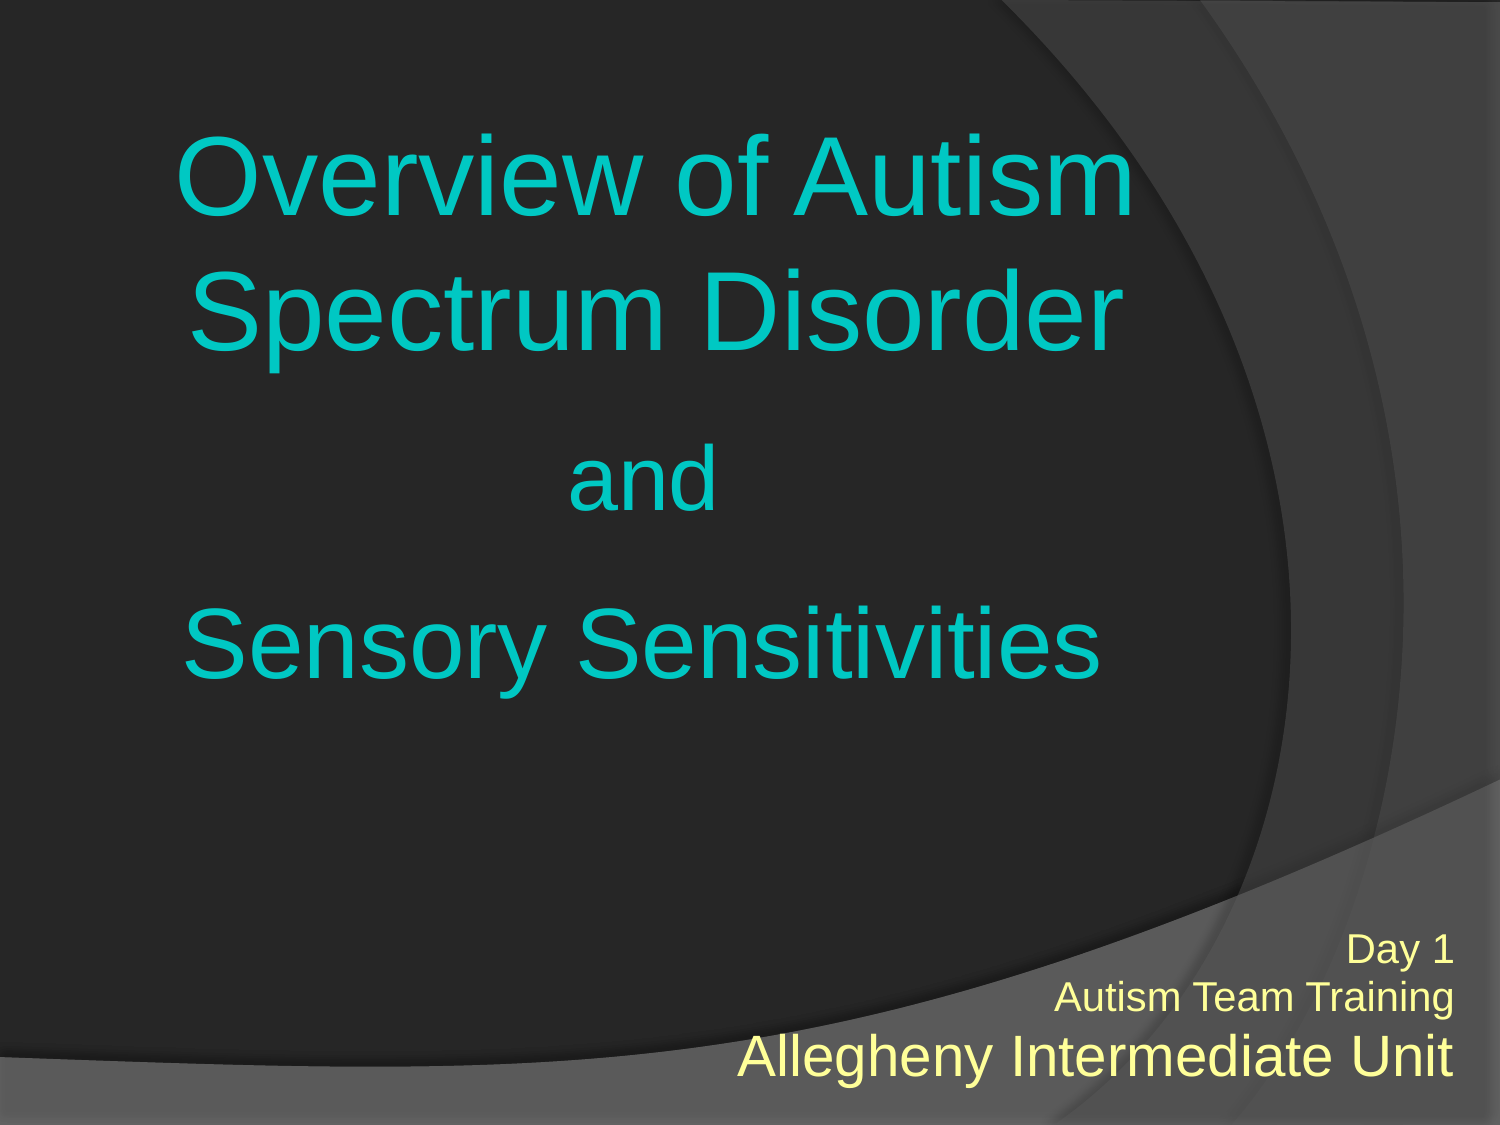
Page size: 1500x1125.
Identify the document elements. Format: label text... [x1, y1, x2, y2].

subtitle Day 1 Autism Team Training Allegheny Intermediate Unit [337, 800, 1463, 1088]
text_box Overview of Autism Spectrum Disorder and Sensory Sensitivities [37, 95, 1275, 706]
